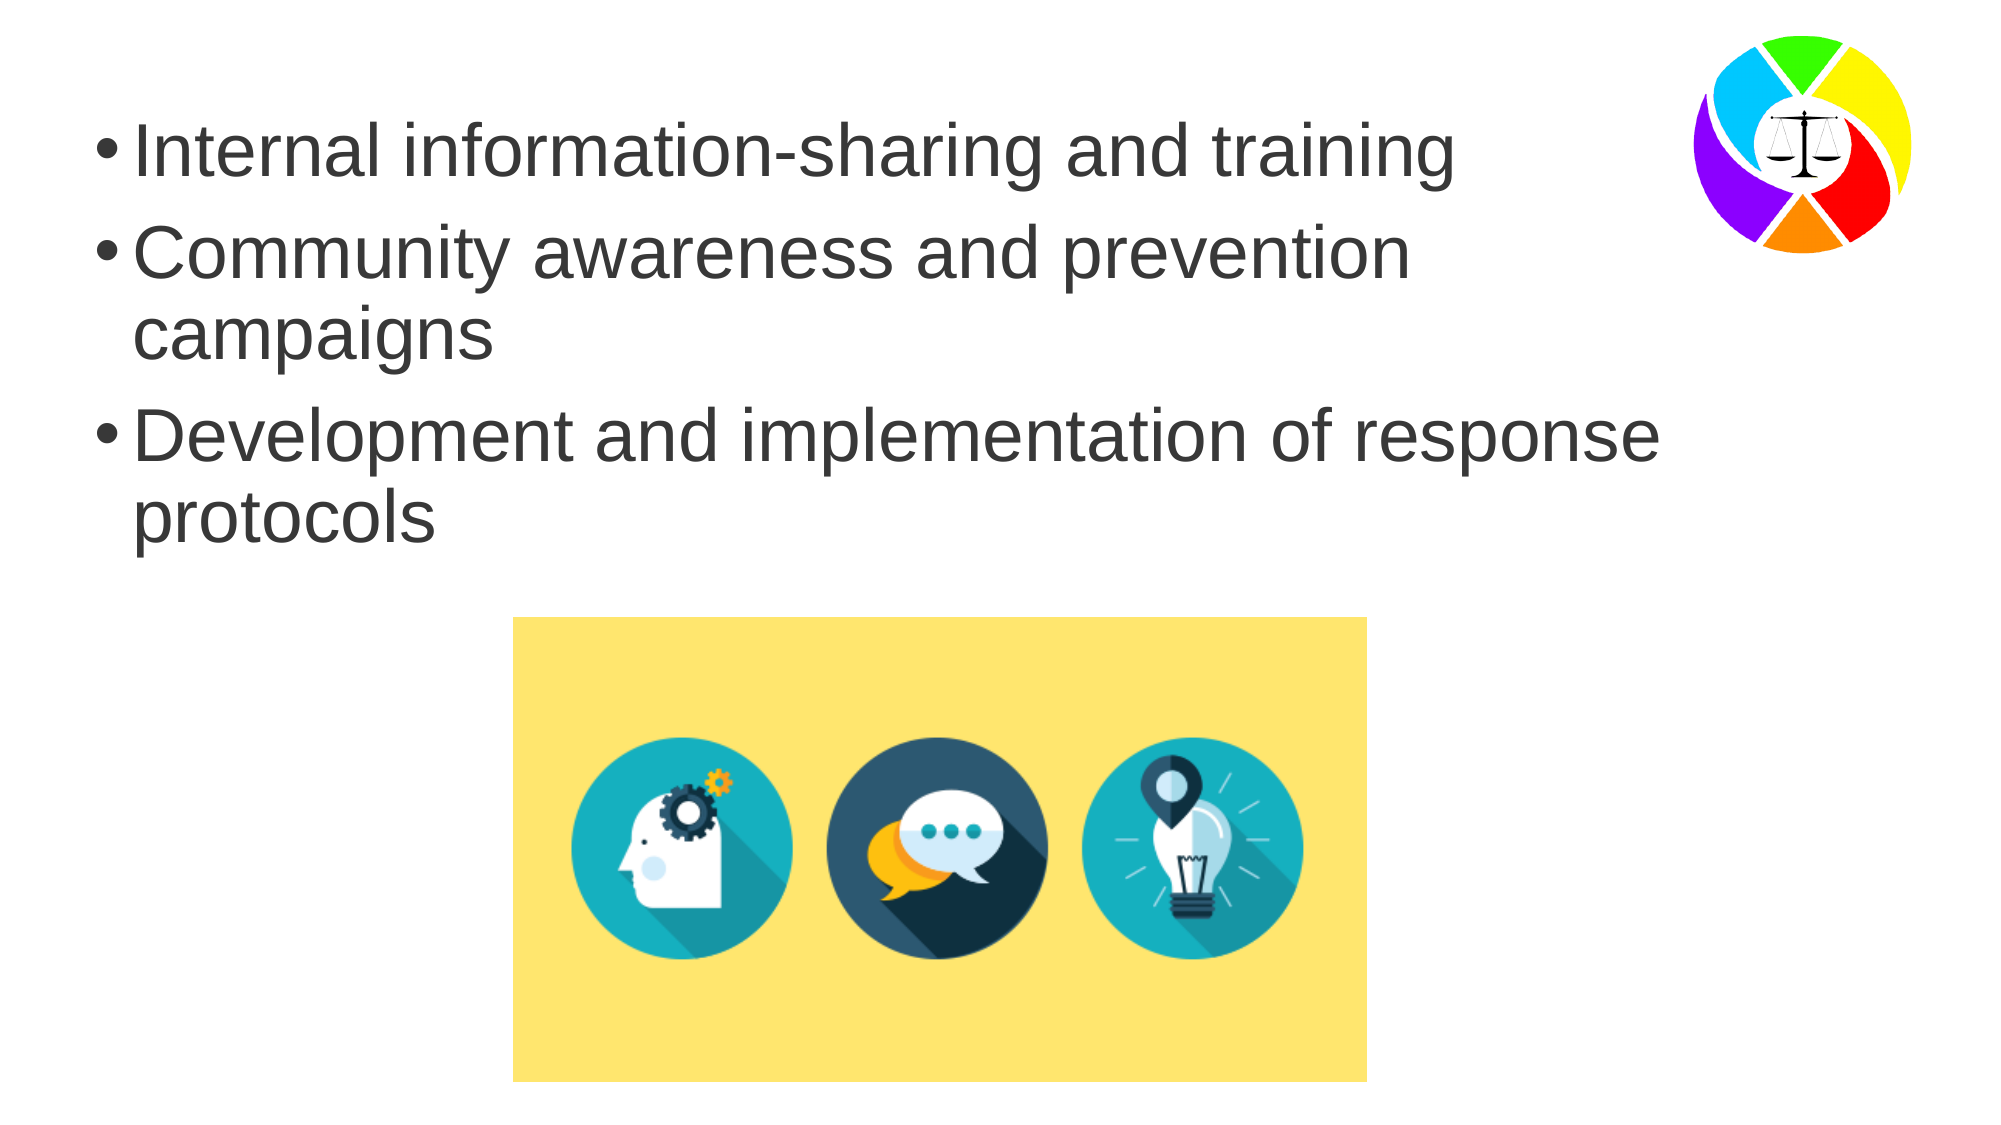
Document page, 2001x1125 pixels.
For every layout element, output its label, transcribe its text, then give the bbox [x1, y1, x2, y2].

picture [1659, 0, 1948, 288]
list Internal information-sharing and training Community awareness and prevention campaigns Development and implementation of response protocols [79, 104, 1800, 591]
picture [513, 617, 1367, 1082]
